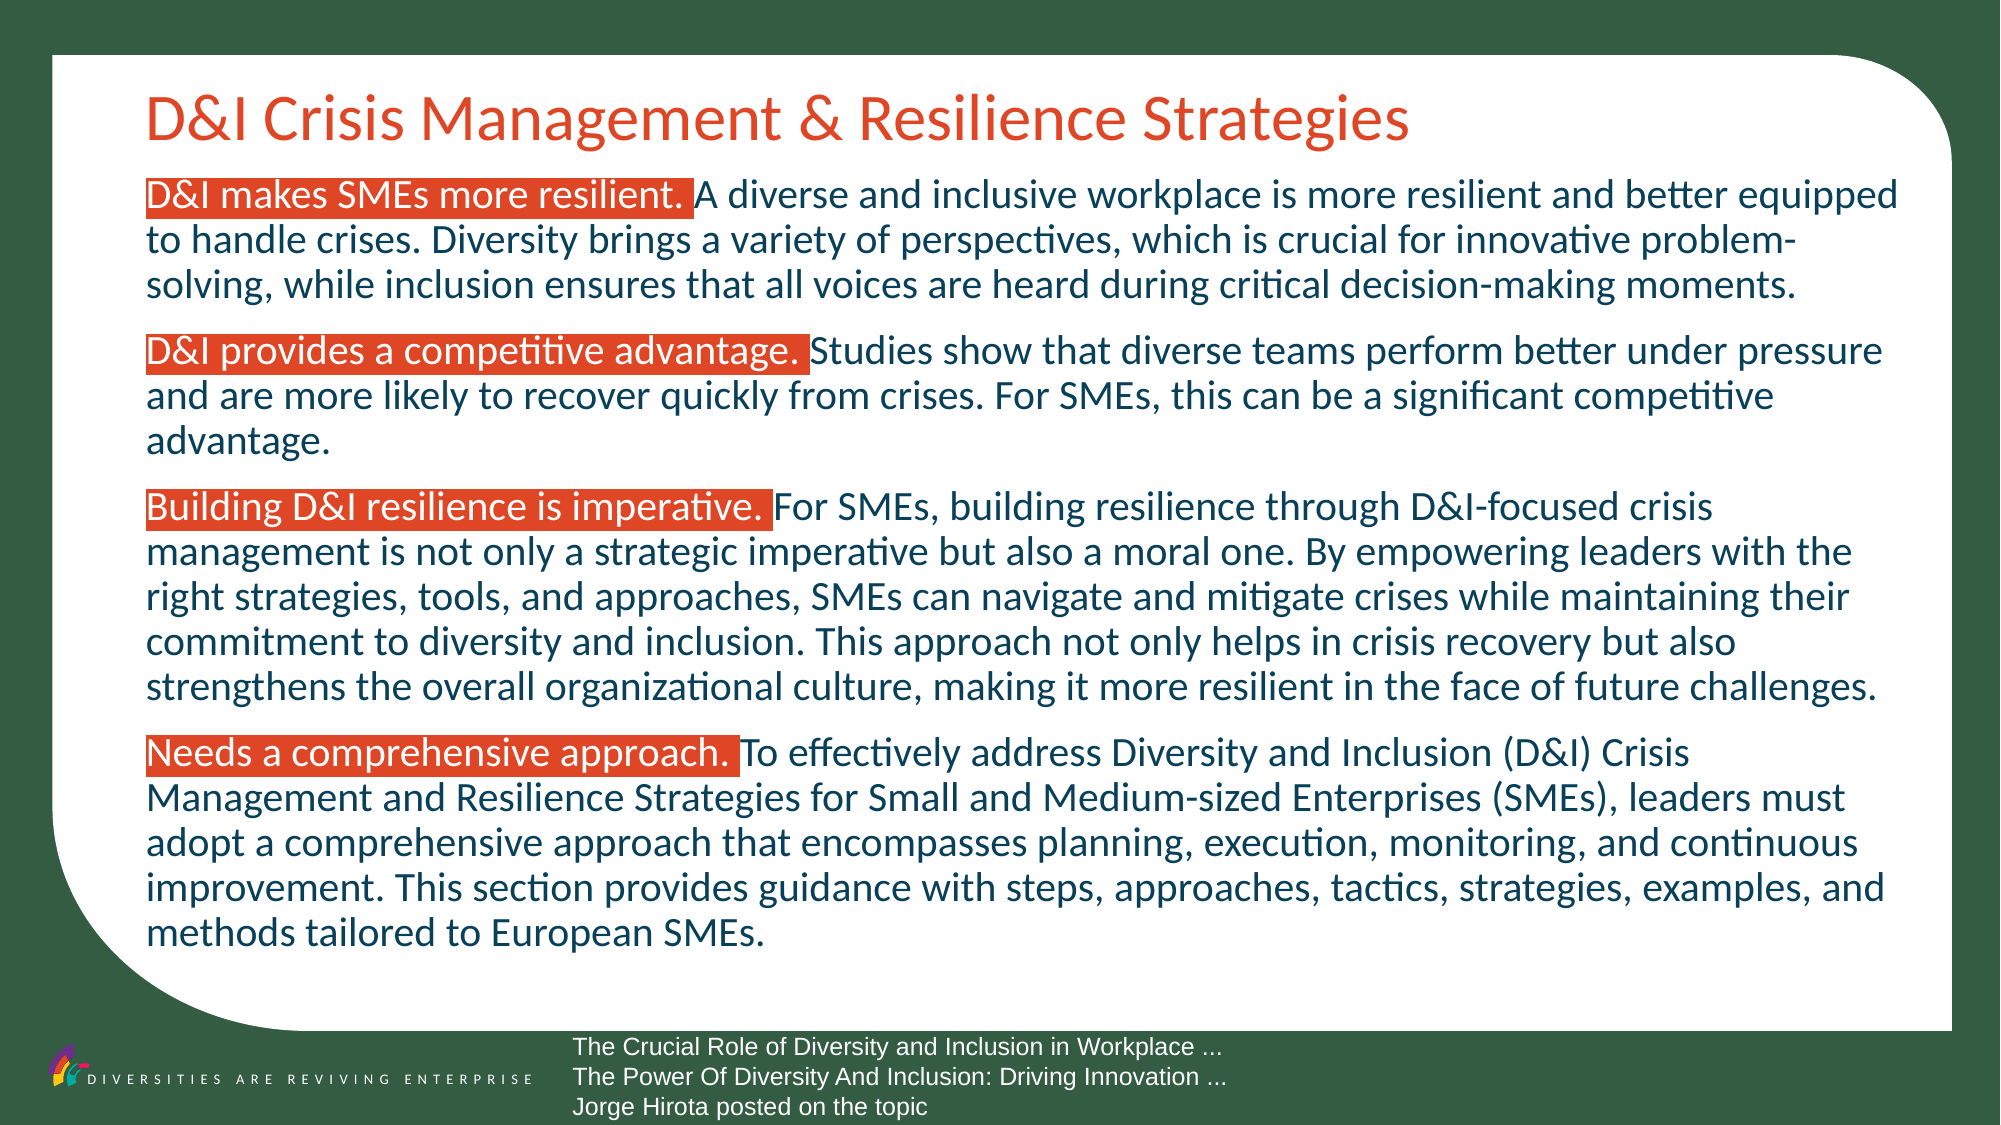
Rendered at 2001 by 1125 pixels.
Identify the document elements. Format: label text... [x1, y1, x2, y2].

list D&I makes SMEs more resilient. A diverse and inclusive workplace is more resilient and better equipped to handle crises. Diversity brings a variety of perspectives, which is crucial for innovative problem-solving, while inclusion ensures that all voices are heard during critical decision-making moments. D&I provides a competitive advantage. Studies show that diverse teams perform better under pressure and are more likely to recover quickly from crises. For SMEs, this can be a significant competitive advantage. Building D&I resilience is imperative. For SMEs, building resilience through D&I-focused crisis management is not only a strategic imperative but also a moral one. By empowering leaders with the right strategies, tools, and approaches, SMEs can navigate and mitigate crises while maintaining their commitment to diversity and inclusion. This approach not only helps in crisis recovery but also strengthens the overall organizational culture, making it more resilient in the face of future challenges. Needs a comprehensive approach. To effectively address Diversity and Inclusion (D&I) Crisis Management and Resilience Strategies for Small and Medium-sized Enterprises (SMEs), leaders must adopt a comprehensive approach that encompasses planning, execution, monitoring, and continuous improvement. This section provides guidance with steps, approaches, tactics, strategies, examples, and methods tailored to European SMEs. [130, 165, 1915, 798]
list D&I Crisis Management & Resilience Strategies [130, 75, 1869, 153]
text_box The Crucial Role of Diversity and Inclusion in Workplace ... The Power Of Diversity And Inclusion: Driving Innovation ... Jorge Hirota posted on the topic [557, 1023, 1667, 1125]
